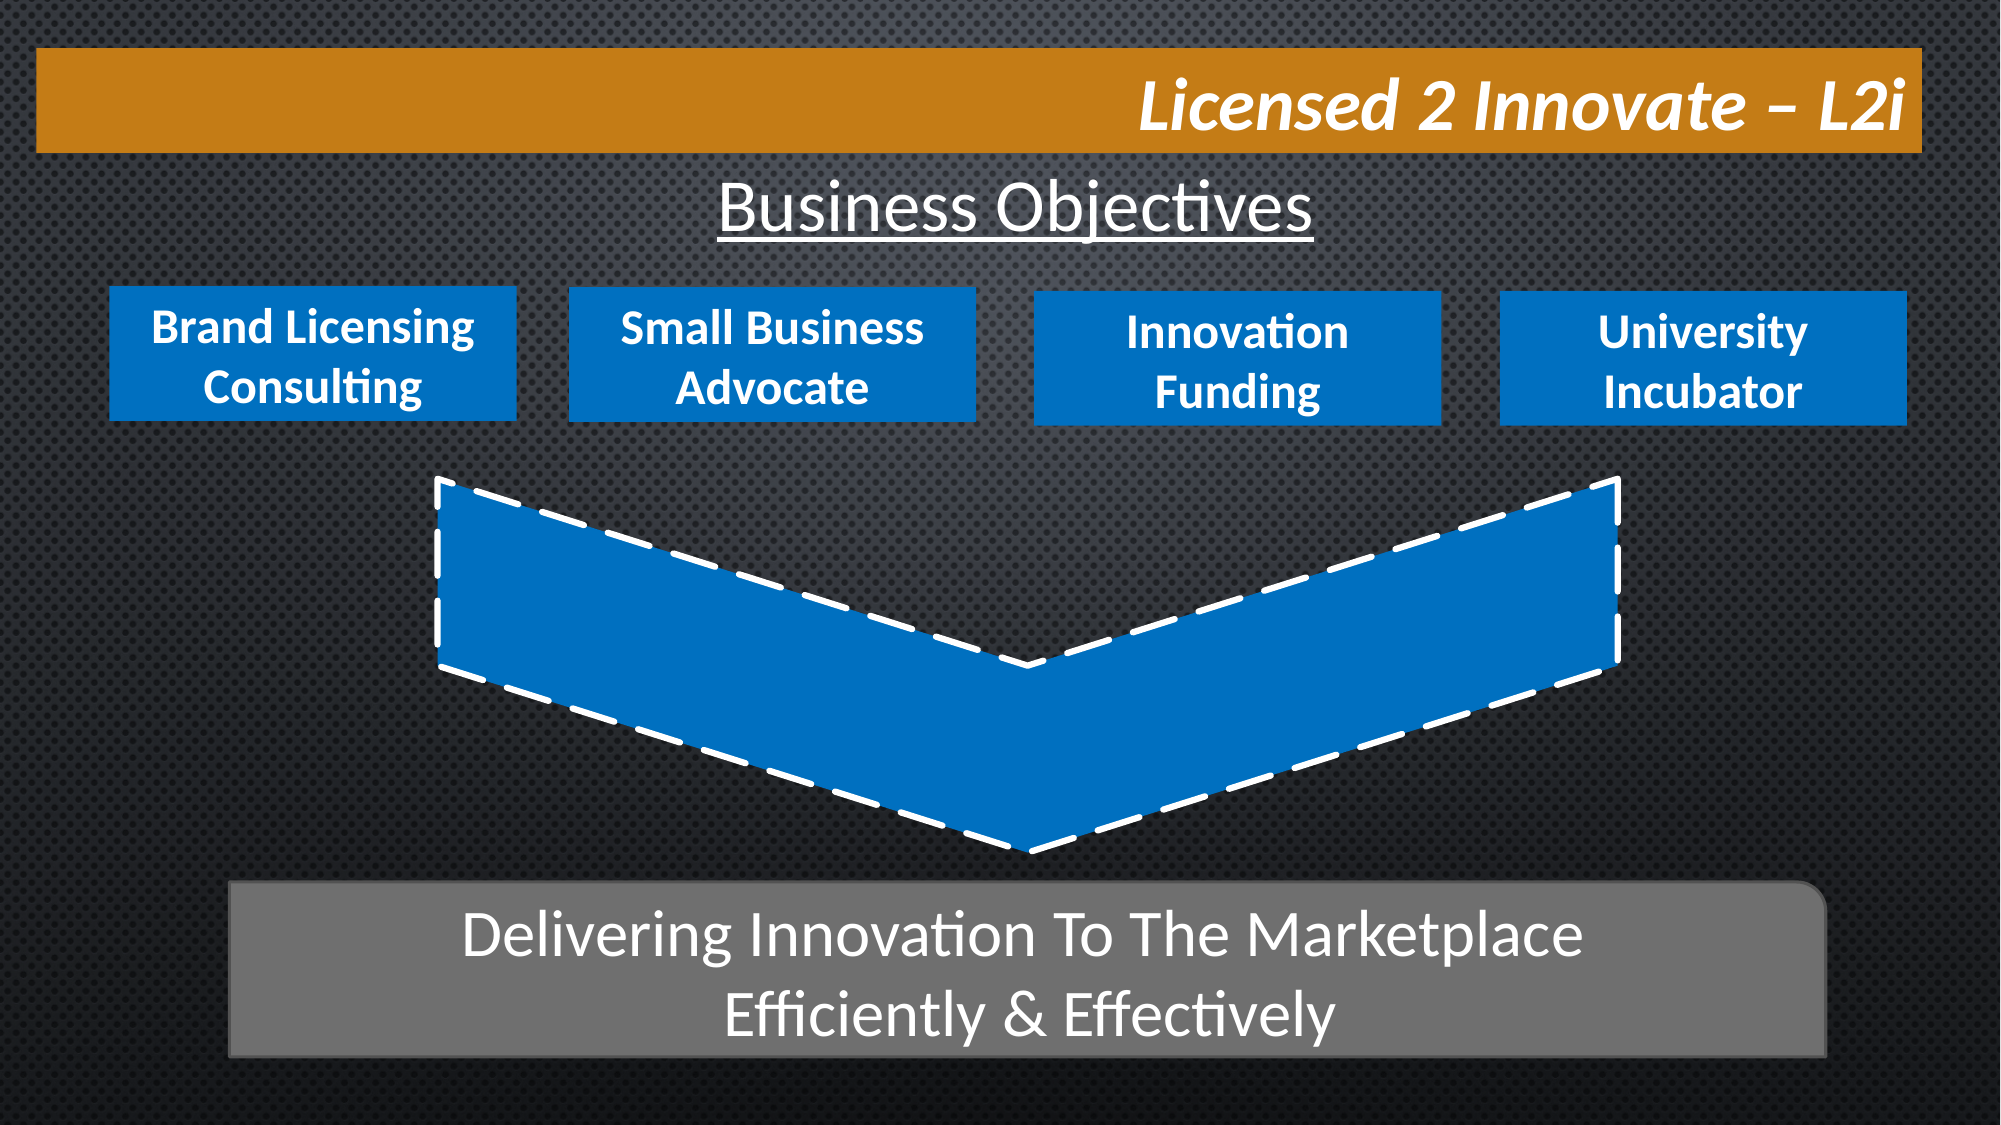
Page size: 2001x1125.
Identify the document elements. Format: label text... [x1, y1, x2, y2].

text_box University Incubator [1499, 290, 1907, 426]
text_box Delivering Innovation To The Marketplace Efficiently & Effectively [227, 880, 1828, 1059]
text_box Business Objectives [595, 149, 1436, 255]
text_box Licensed 2 Innovate – L2i [36, 48, 1922, 153]
text_box Brand Licensing Consulting [109, 286, 517, 421]
text_box [435, 477, 1620, 855]
text_box Small Business Advocate [569, 287, 977, 422]
text_box Innovation Funding [1034, 290, 1442, 426]
